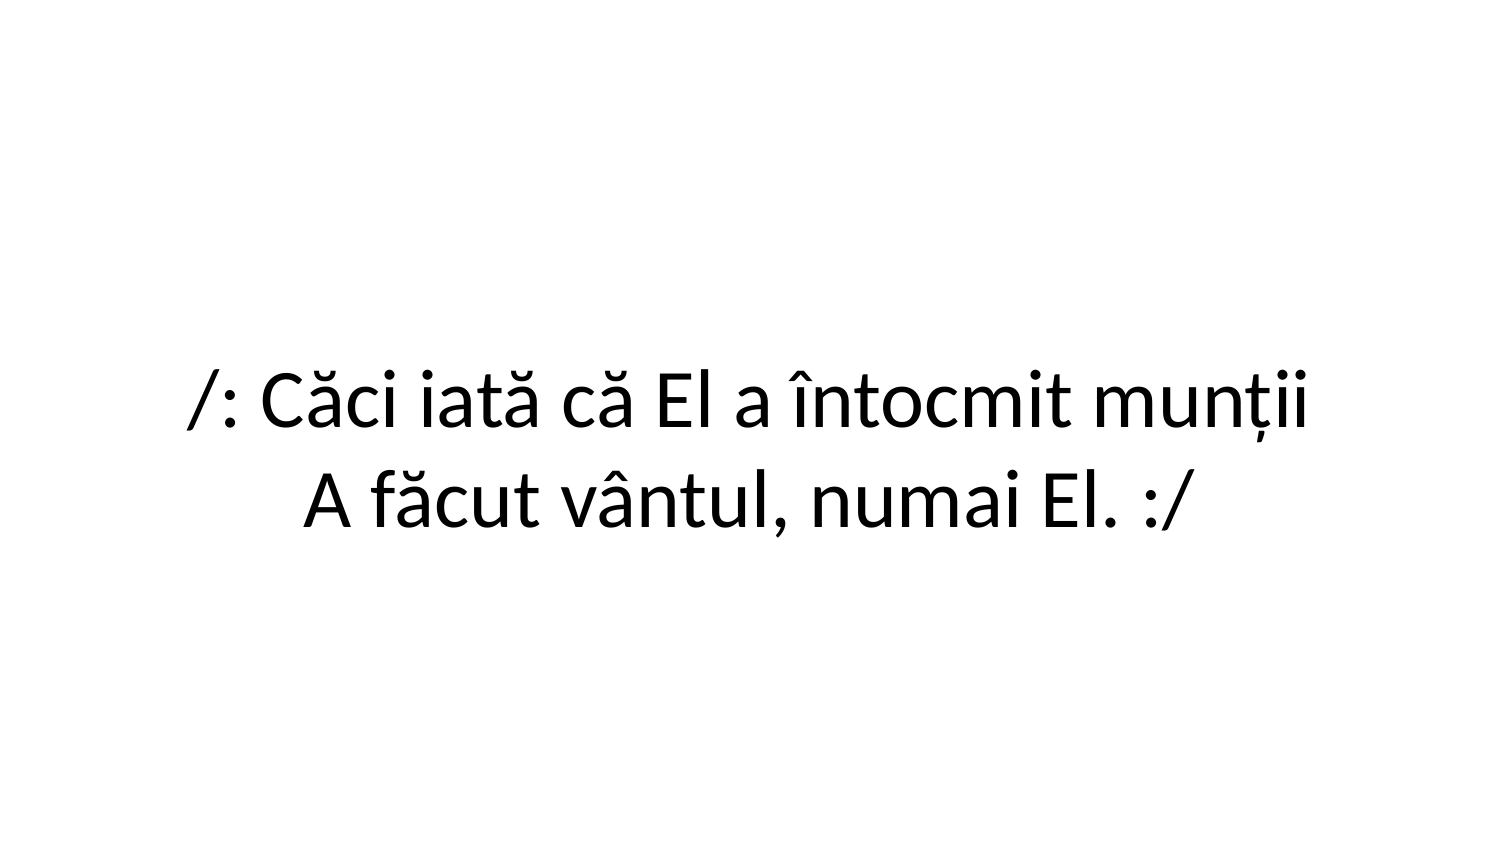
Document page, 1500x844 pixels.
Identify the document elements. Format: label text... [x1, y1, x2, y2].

text_box /: Căci iată că El a întocmit munții A făcut vântul, numai El. :/ [172, 292, 1328, 552]
